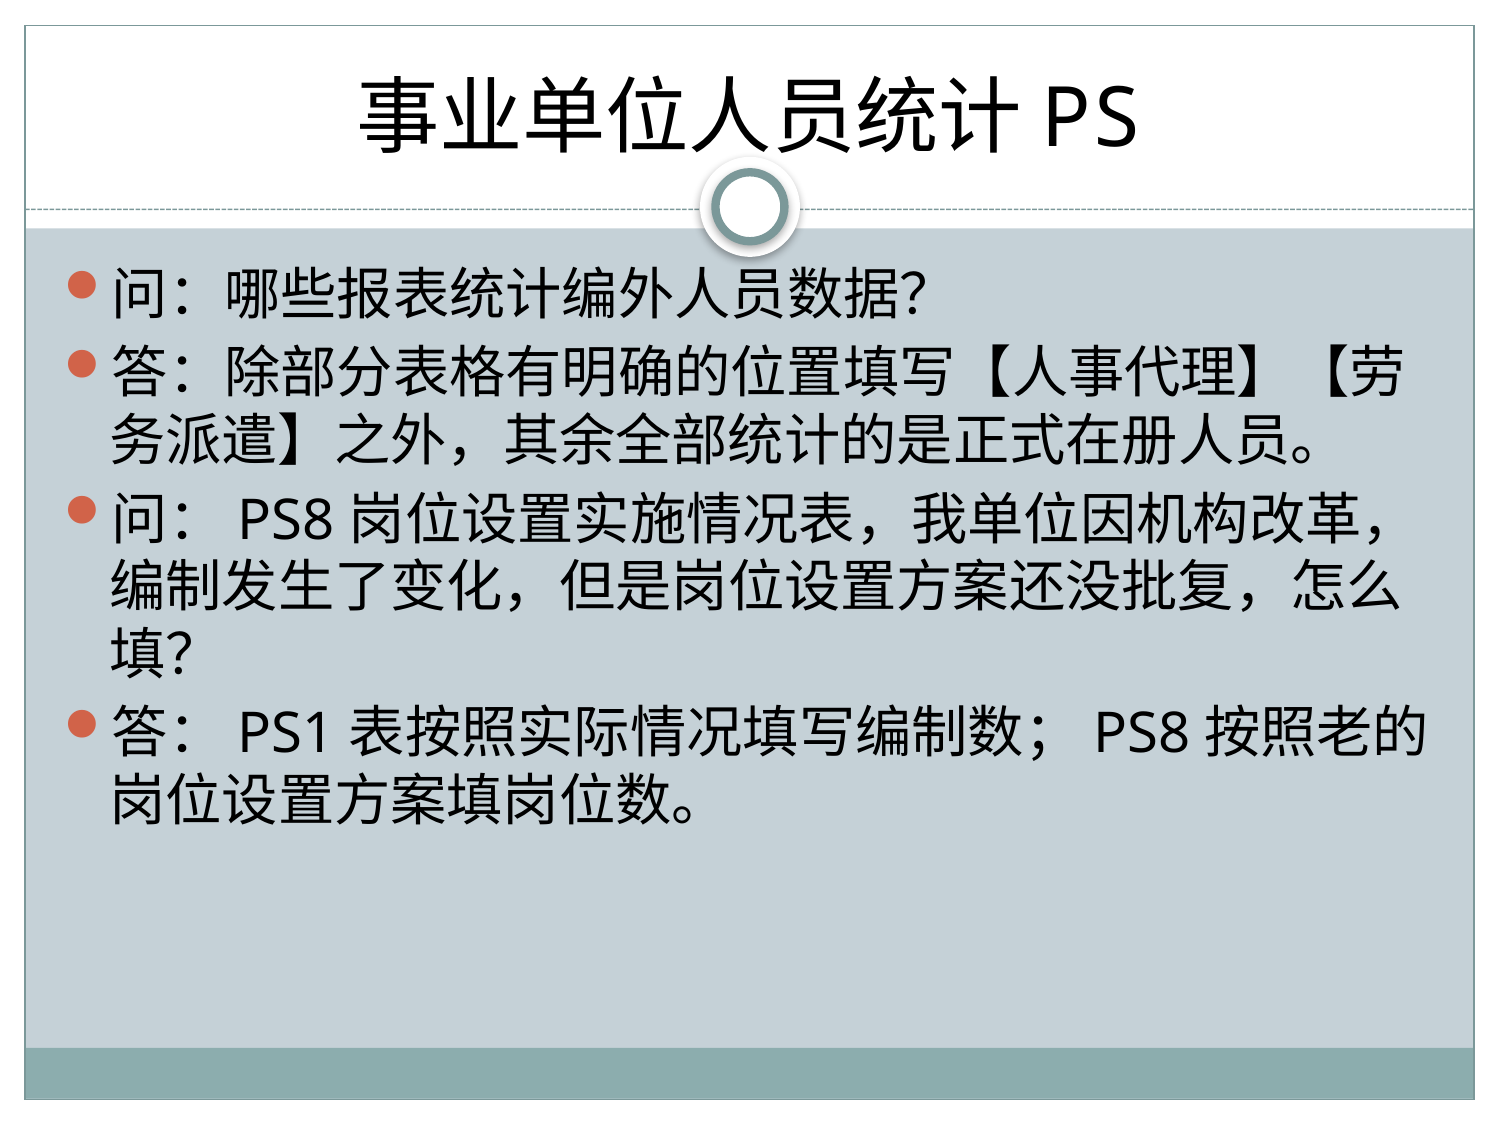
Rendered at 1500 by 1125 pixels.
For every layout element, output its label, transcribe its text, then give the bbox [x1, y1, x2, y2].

list 问：哪些报表统计编外人员数据？ 答：除部分表格有明确的位置填写【人事代理】【劳务派遣】之外，其余全部统计的是正式在册人员。 问：PS8岗位设置实施情况表，我单位因机构改革，编制发生了变化，但是岗位设置方案还没批复，怎么填？ 答：PS1表按照实际情况填写编制数；PS8按照老的岗位设置方案填岗位数。 [49, 250, 1445, 1001]
